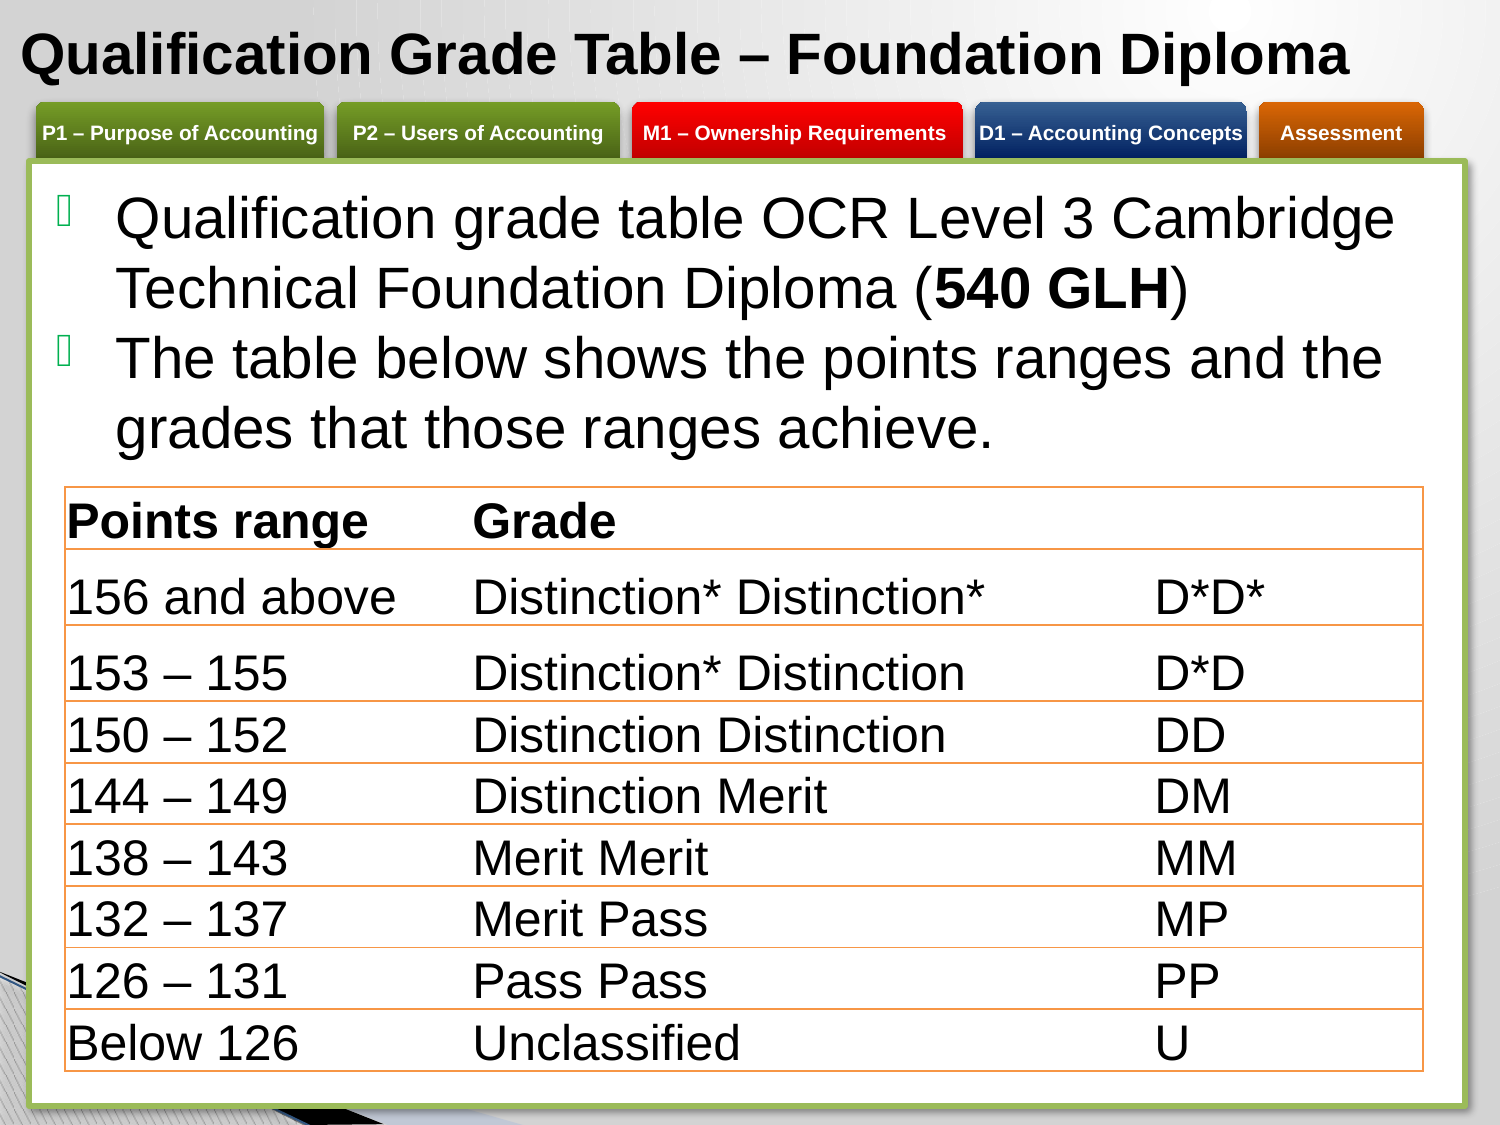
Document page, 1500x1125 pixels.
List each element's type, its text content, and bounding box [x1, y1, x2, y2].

table_cell MM [1153, 825, 1422, 885]
table_header Points range [66, 488, 471, 548]
table_cell Distinction* Distinction [471, 626, 1153, 700]
table_cell D*D [1153, 626, 1422, 700]
text_box e [551, 0, 603, 5]
picture [281, 1114, 303, 1125]
table_cell 150 – 152 [66, 702, 471, 762]
table_cell 153 – 155 [66, 626, 471, 700]
title Qualification Grade Table – Foundation Diploma [5, 0, 1447, 102]
table_cell Below 126 [66, 1010, 471, 1070]
table_cell Distinction Distinction [471, 702, 1153, 762]
table_header Grade [471, 488, 1153, 548]
table_header [1153, 488, 1422, 548]
table_cell U [1153, 1010, 1422, 1070]
table_cell D*D* [1153, 550, 1422, 624]
table_cell Distinction* Distinction* [471, 550, 1153, 624]
table_cell 144 – 149 [66, 764, 471, 823]
table_cell Merit Merit [471, 825, 1153, 885]
table_cell MP [1153, 887, 1422, 947]
text_box Qualification grade table OCR Level 3 Cambridge Technical Foundation Diploma (540 GLH) The table below shows the points ranges and the grades that those ranges achieve. [41, 172, 1447, 468]
table_cell Merit Pass [471, 887, 1153, 947]
table_cell 156 and above [66, 550, 471, 624]
table_cell 126 – 131 [66, 948, 471, 1008]
table_cell Pass Pass [471, 948, 1153, 1008]
table_cell DM [1153, 764, 1422, 823]
table_cell 132 – 137 [66, 887, 471, 947]
table_cell PP [1153, 948, 1422, 1008]
table_cell Distinction Merit [471, 764, 1153, 823]
table_cell Unclassified [471, 1010, 1153, 1070]
table_cell 138 – 143 [66, 825, 471, 885]
table_cell DD [1153, 702, 1422, 762]
